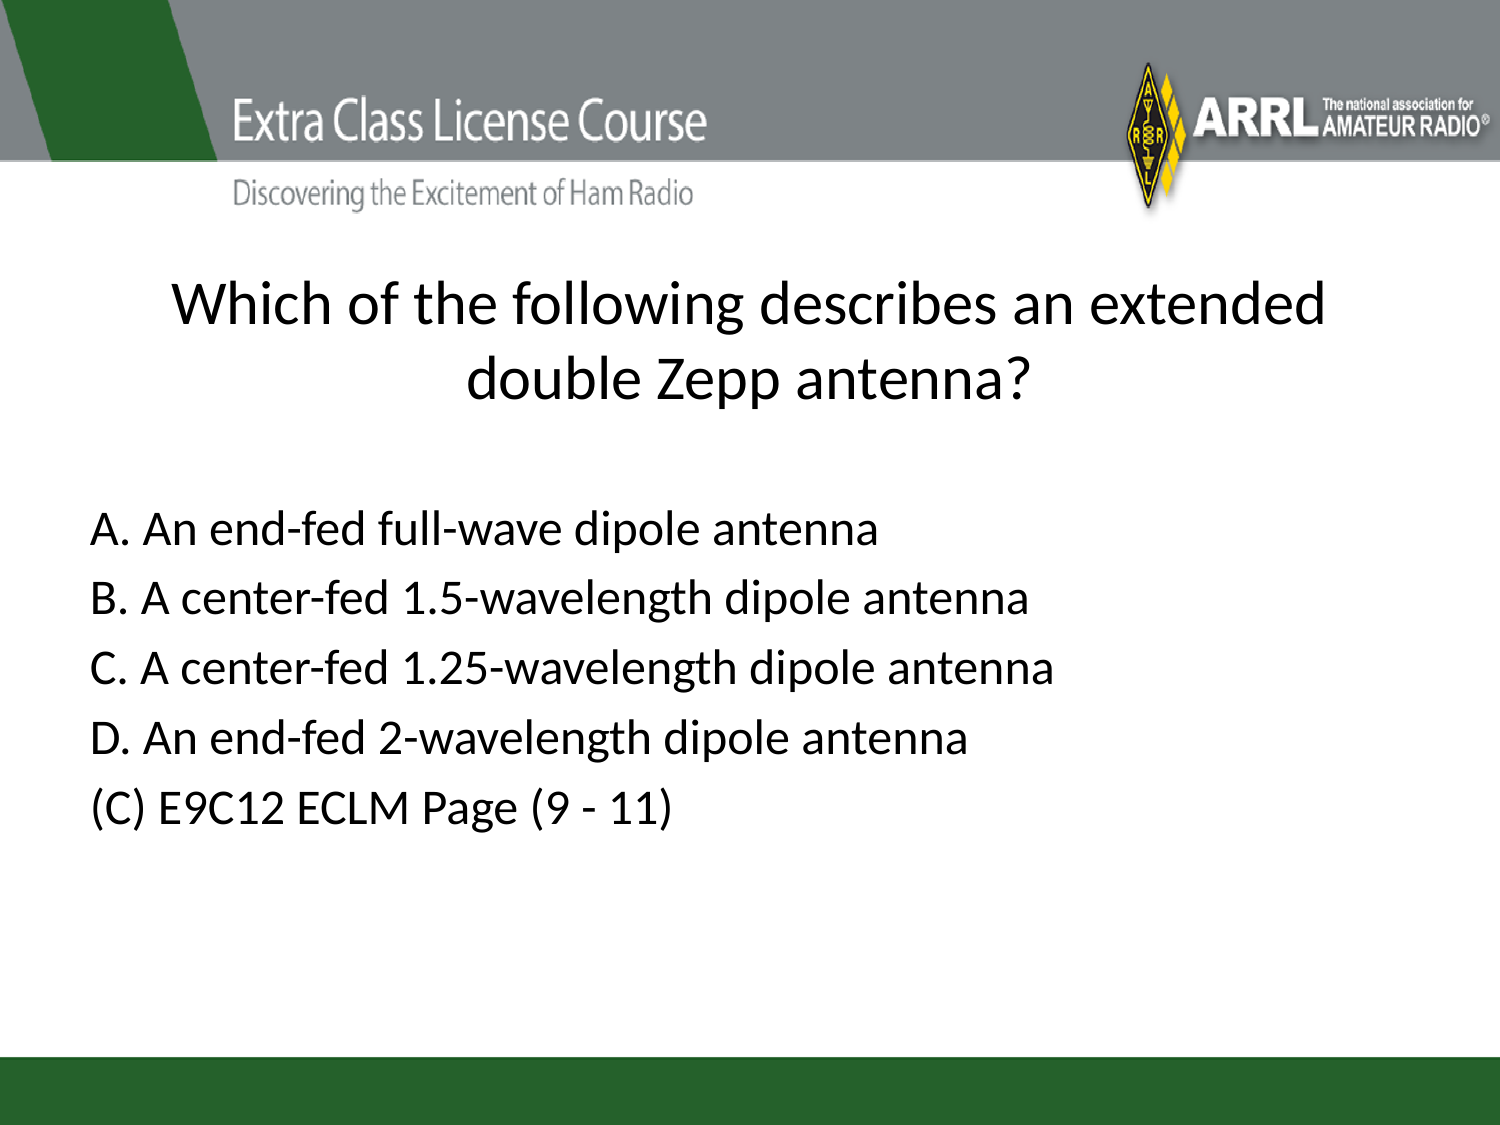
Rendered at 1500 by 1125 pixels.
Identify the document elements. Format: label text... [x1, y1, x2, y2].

title Which of the following describes an extended double Zepp antenna? [75, 254, 1425, 435]
picture [0, 0, 1500, 1125]
list A. An end-fed full-wave dipole antenna B. A center-fed 1.5-wavelength dipole antenna C. A center-fed 1.25-wavelength dipole antenna D. An end-fed 2-wavelength dipole antenna (C) E9C12 ECLM Page (9 - 11) [75, 487, 1425, 1005]
